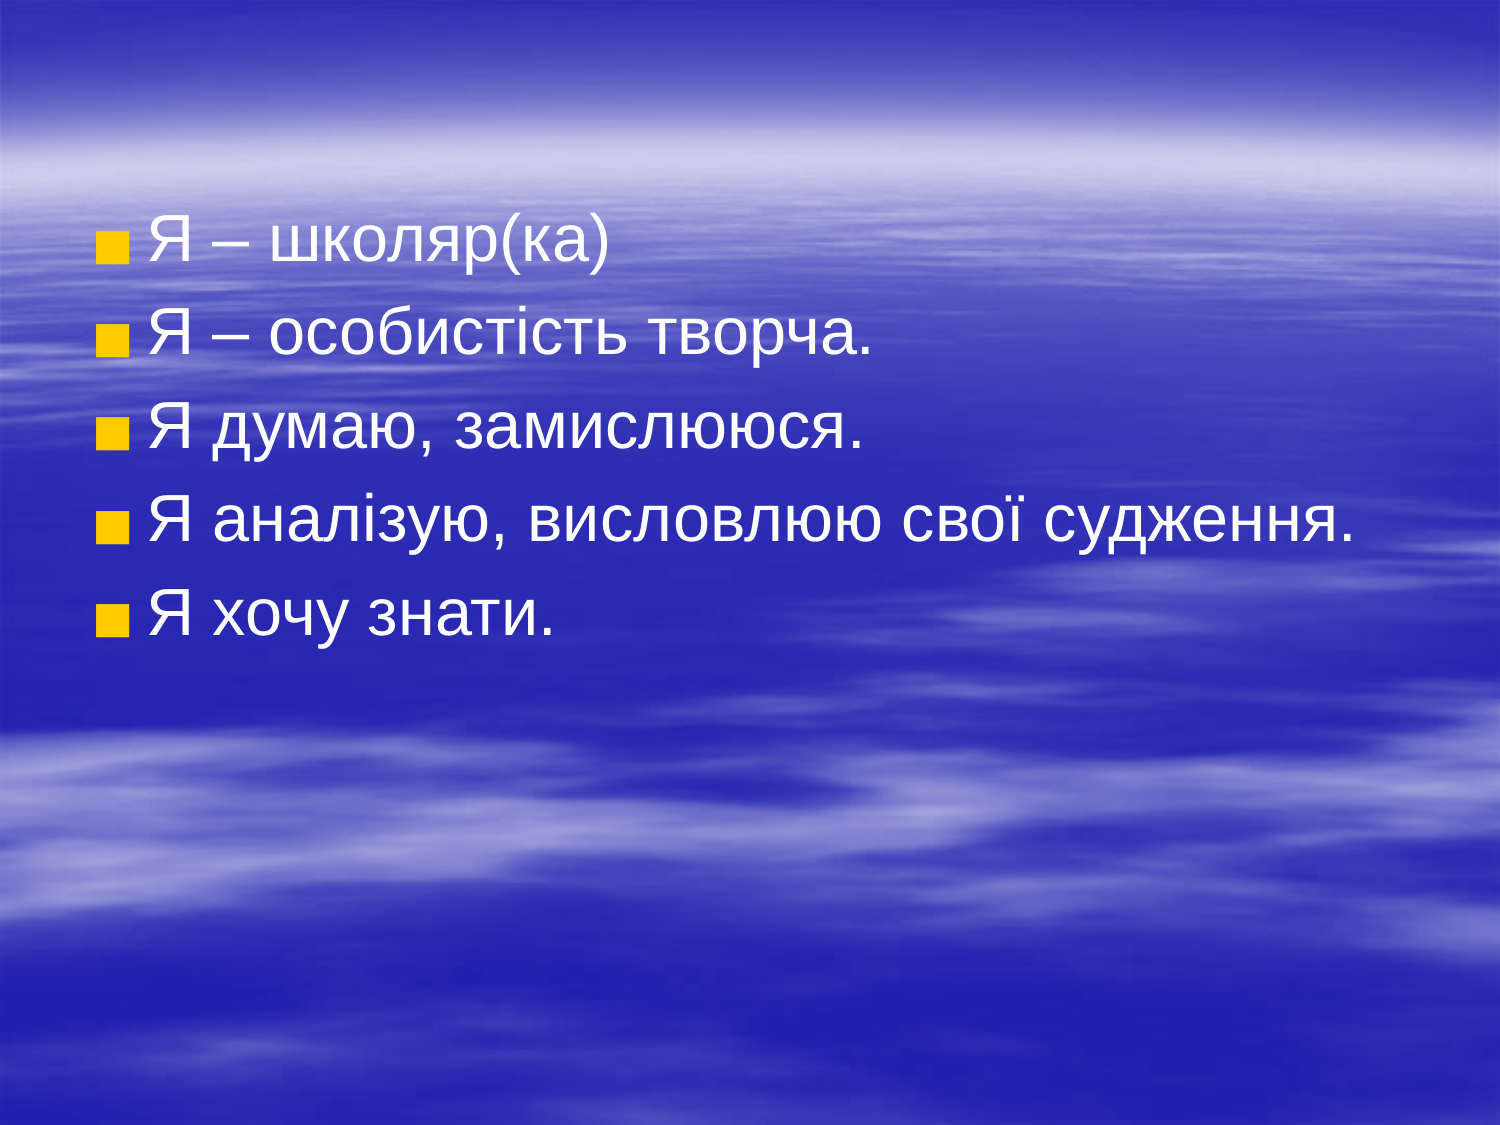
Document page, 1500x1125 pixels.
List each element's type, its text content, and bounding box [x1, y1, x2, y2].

list Я – школяр(ка) Я – особистість творча. Я думаю, замислююся. Я аналізую, висловлюю свої судження. Я хочу знати. [75, 187, 1476, 913]
picture [0, 0, 1500, 1125]
